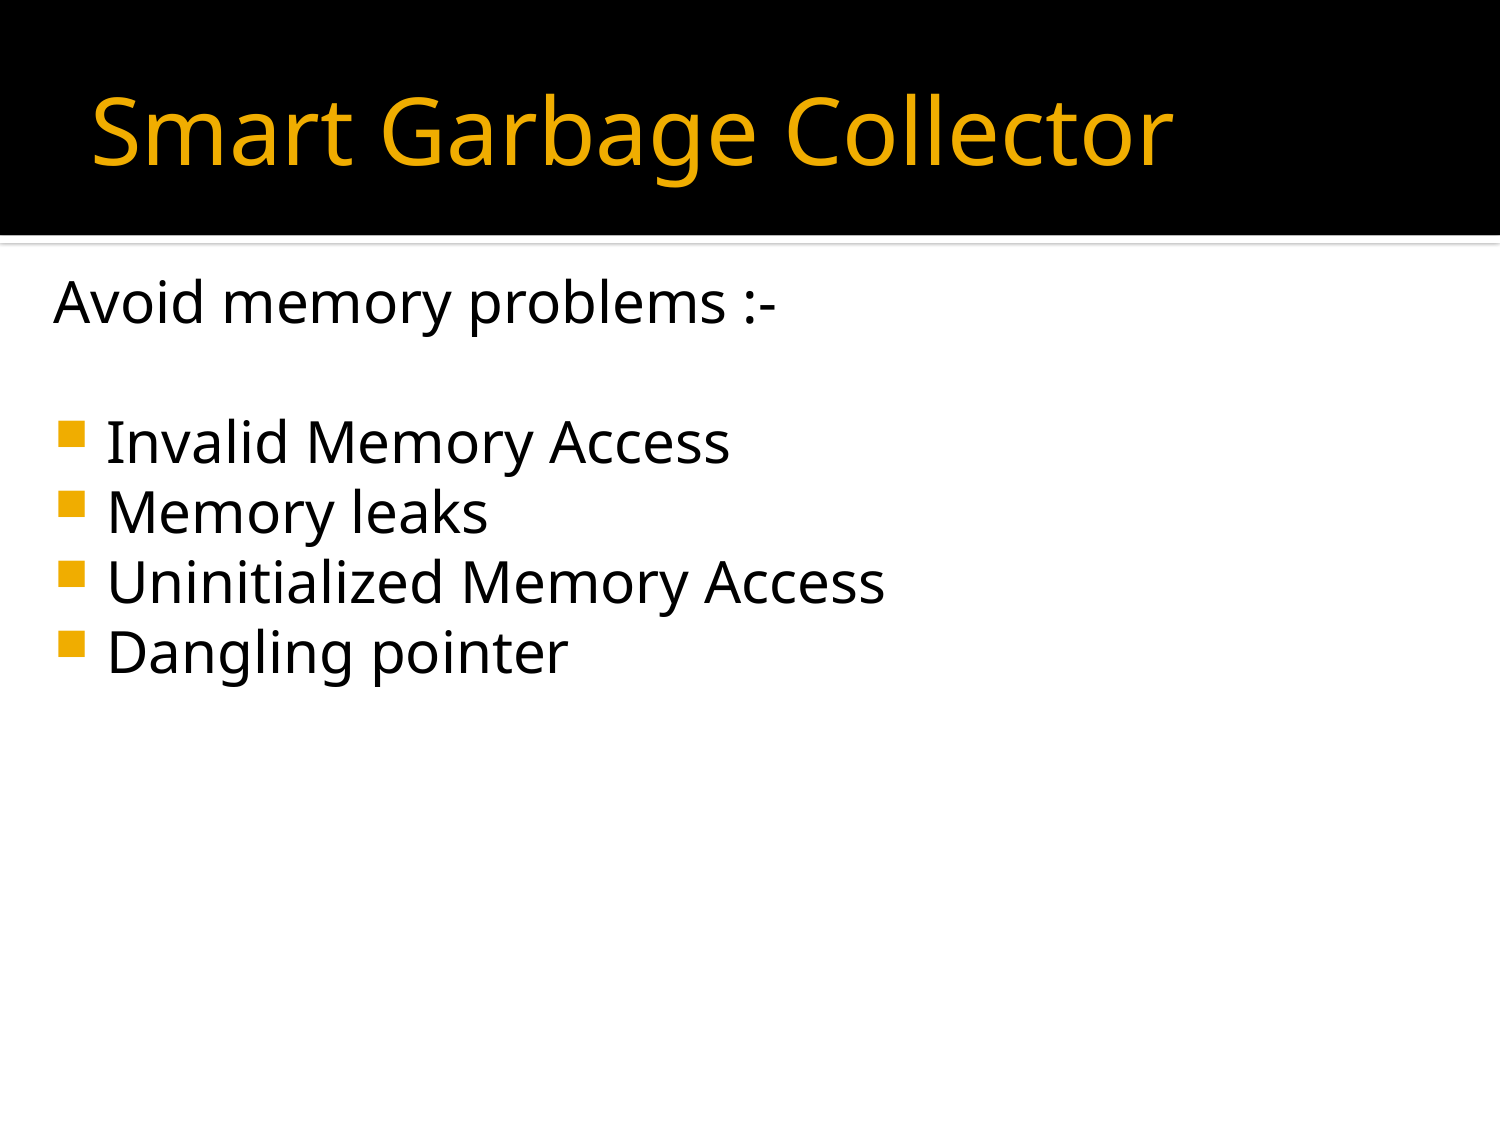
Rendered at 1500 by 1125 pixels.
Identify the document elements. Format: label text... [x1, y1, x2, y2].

list Avoid memory problems :- Invalid Memory Access Memory leaks Uninitialized Memory Access Dangling pointer [24, 249, 1463, 1050]
title Smart Garbage Collector [75, 25, 1425, 231]
